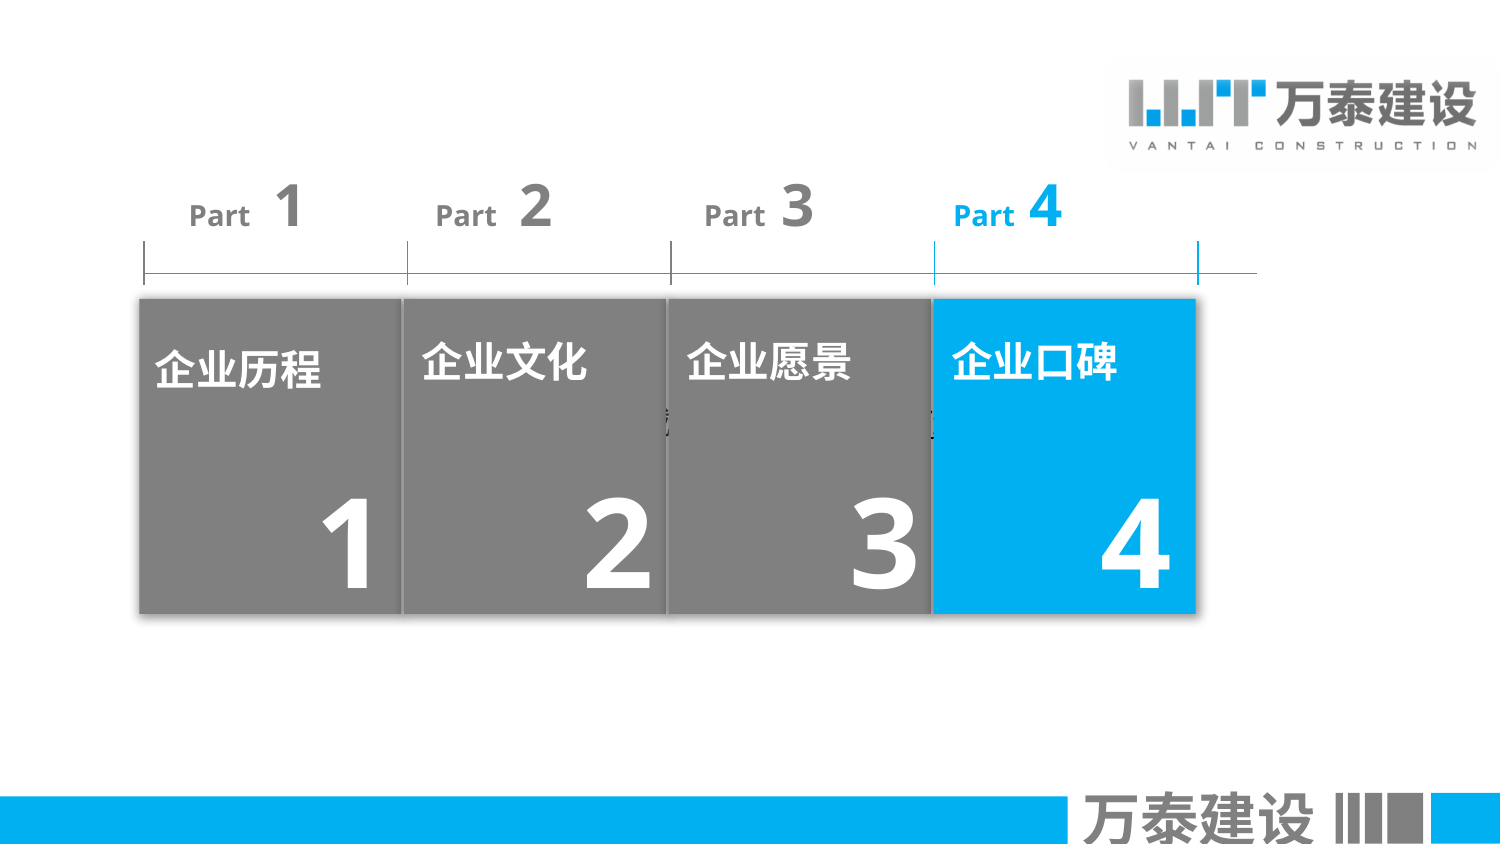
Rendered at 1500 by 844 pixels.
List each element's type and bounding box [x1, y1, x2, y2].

picture [1104, 55, 1500, 174]
text_box [138, 160, 1257, 671]
text_box [0, 775, 1500, 844]
